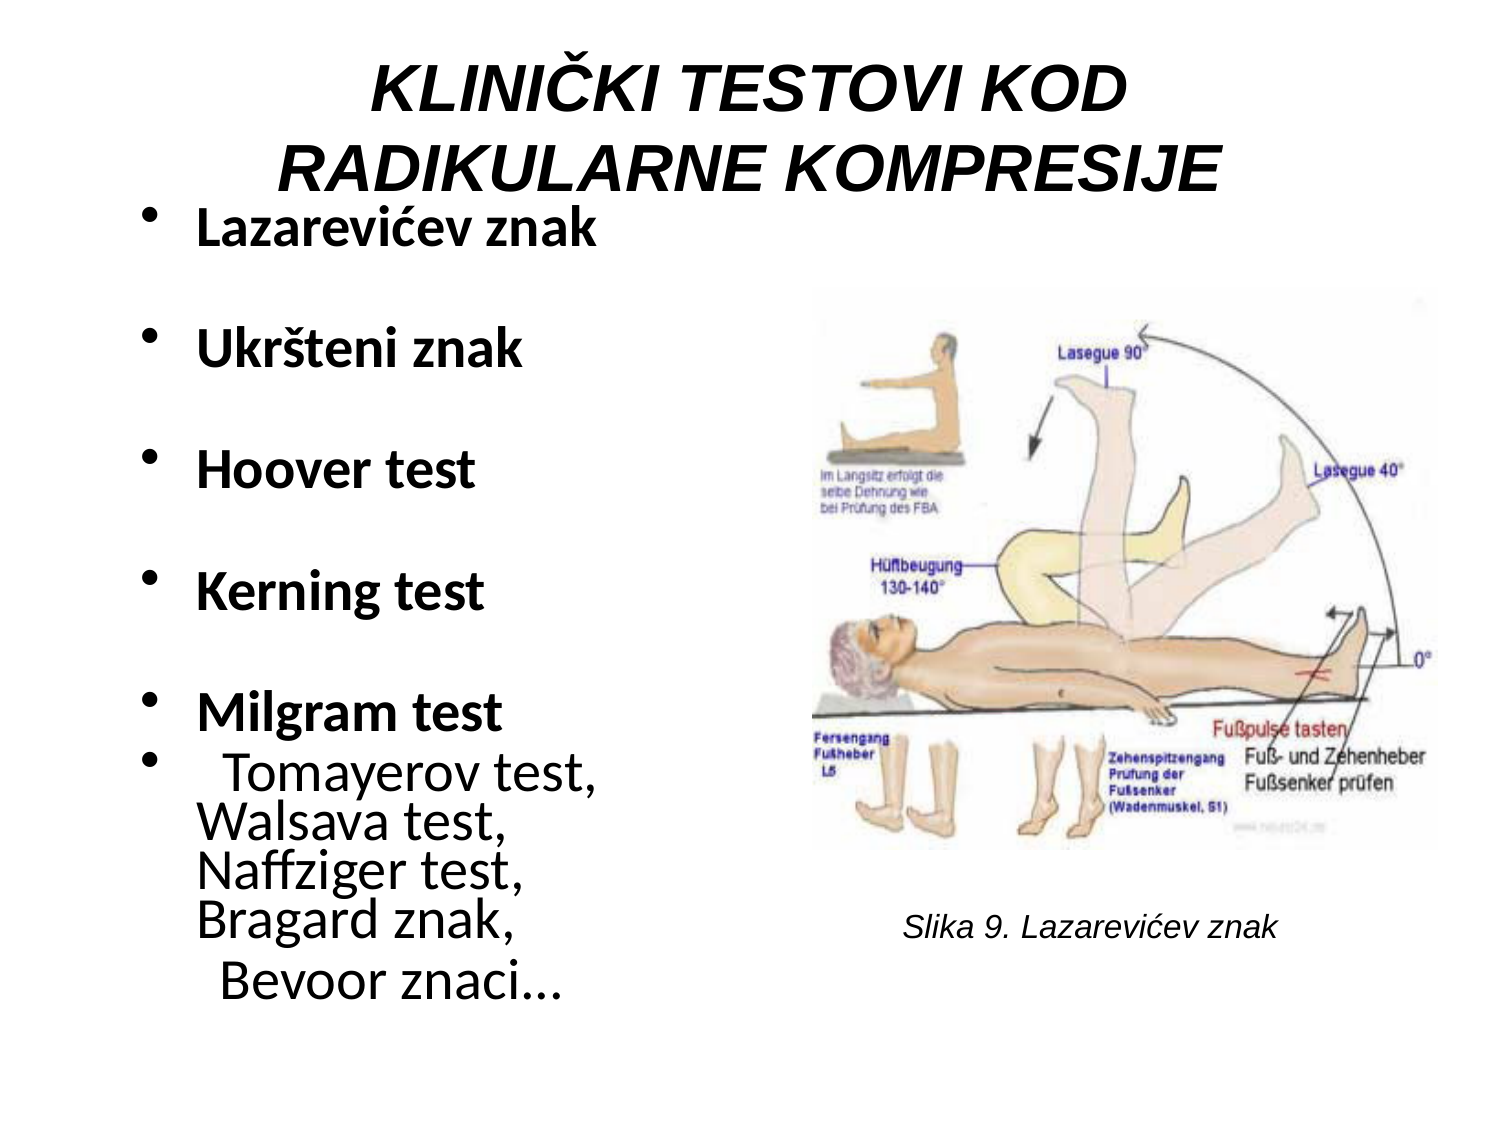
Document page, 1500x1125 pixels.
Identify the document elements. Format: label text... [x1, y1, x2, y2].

text_box Slika 9. Lazarevićev znak [887, 898, 1294, 993]
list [812, 287, 1438, 851]
list Lazarevićev znak Ukršteni znak Hoover test Kerning test Milgram test Tomayerov test, Walsava test, Naffziger test, Bragard znak, Bevoor znaci... [124, 199, 719, 1063]
title [35, 36, 1263, 225]
text_box KLINIČKI TESTOVI KOD RADIKULARNE KOMPRESIJE [137, 37, 1363, 213]
